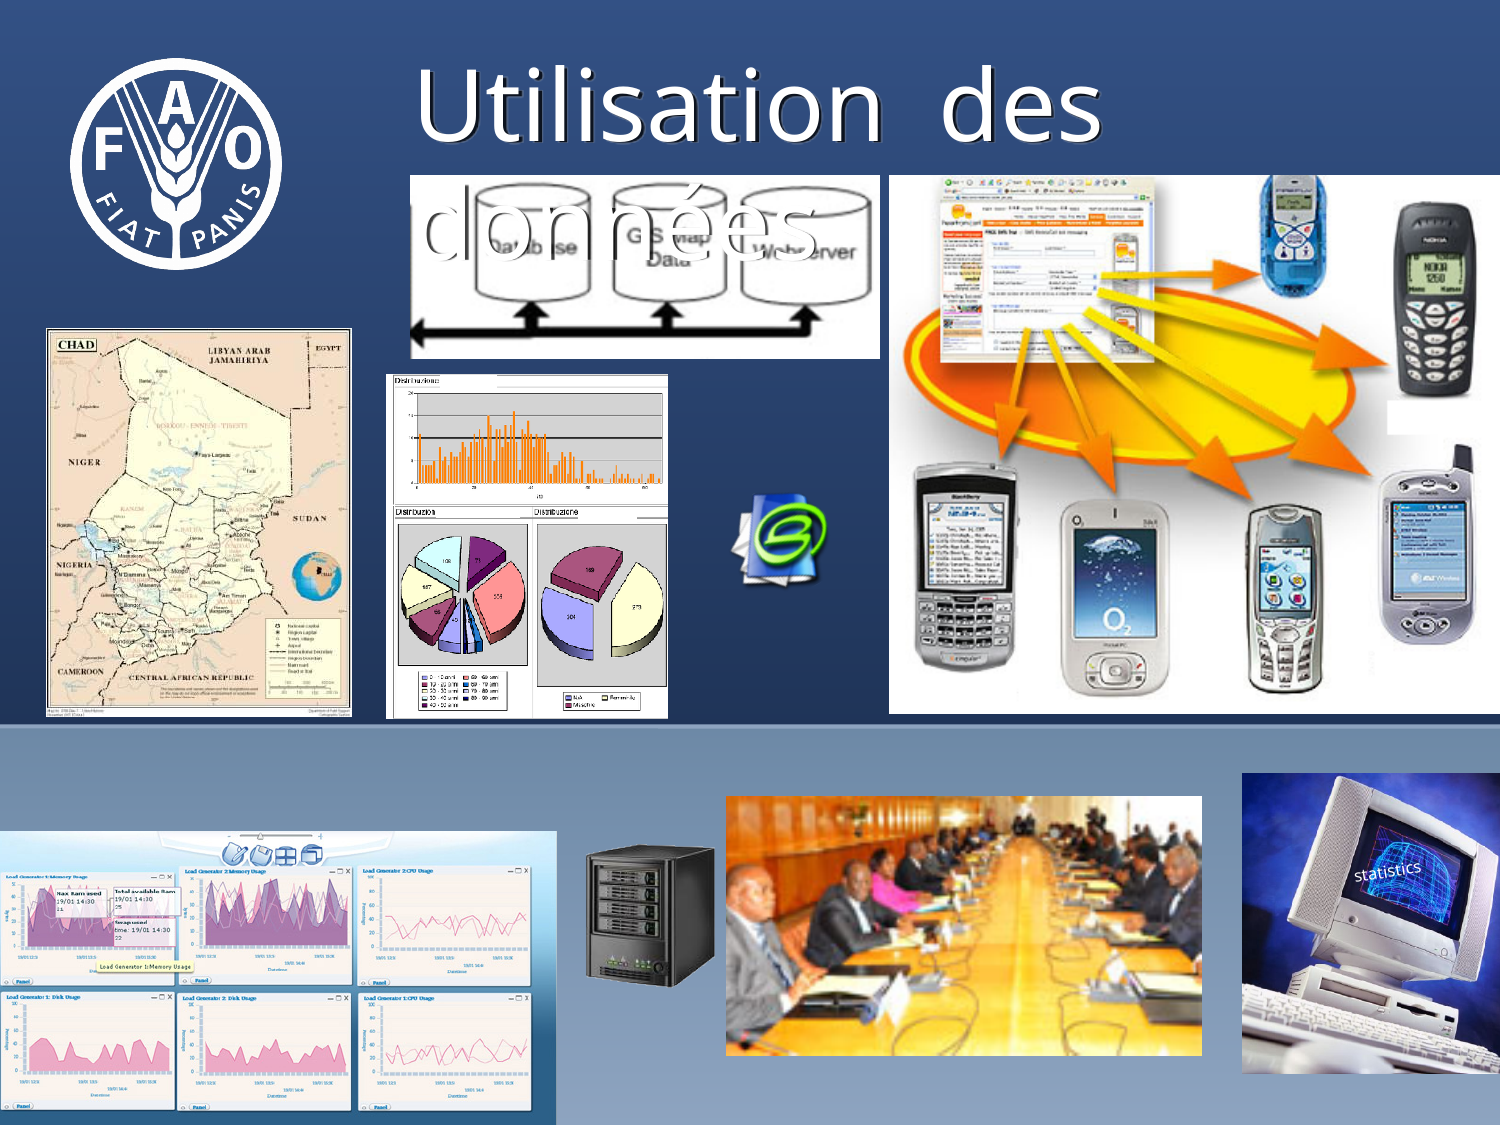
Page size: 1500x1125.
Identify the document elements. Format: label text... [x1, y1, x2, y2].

picture [409, 175, 880, 359]
picture [585, 843, 716, 989]
picture [46, 327, 352, 717]
picture [888, 175, 1500, 714]
picture [726, 796, 1202, 1056]
picture [0, 831, 558, 1125]
title Utilisation des données [406, 34, 1500, 142]
picture [1241, 773, 1500, 1074]
picture [704, 470, 852, 617]
picture [386, 374, 669, 720]
